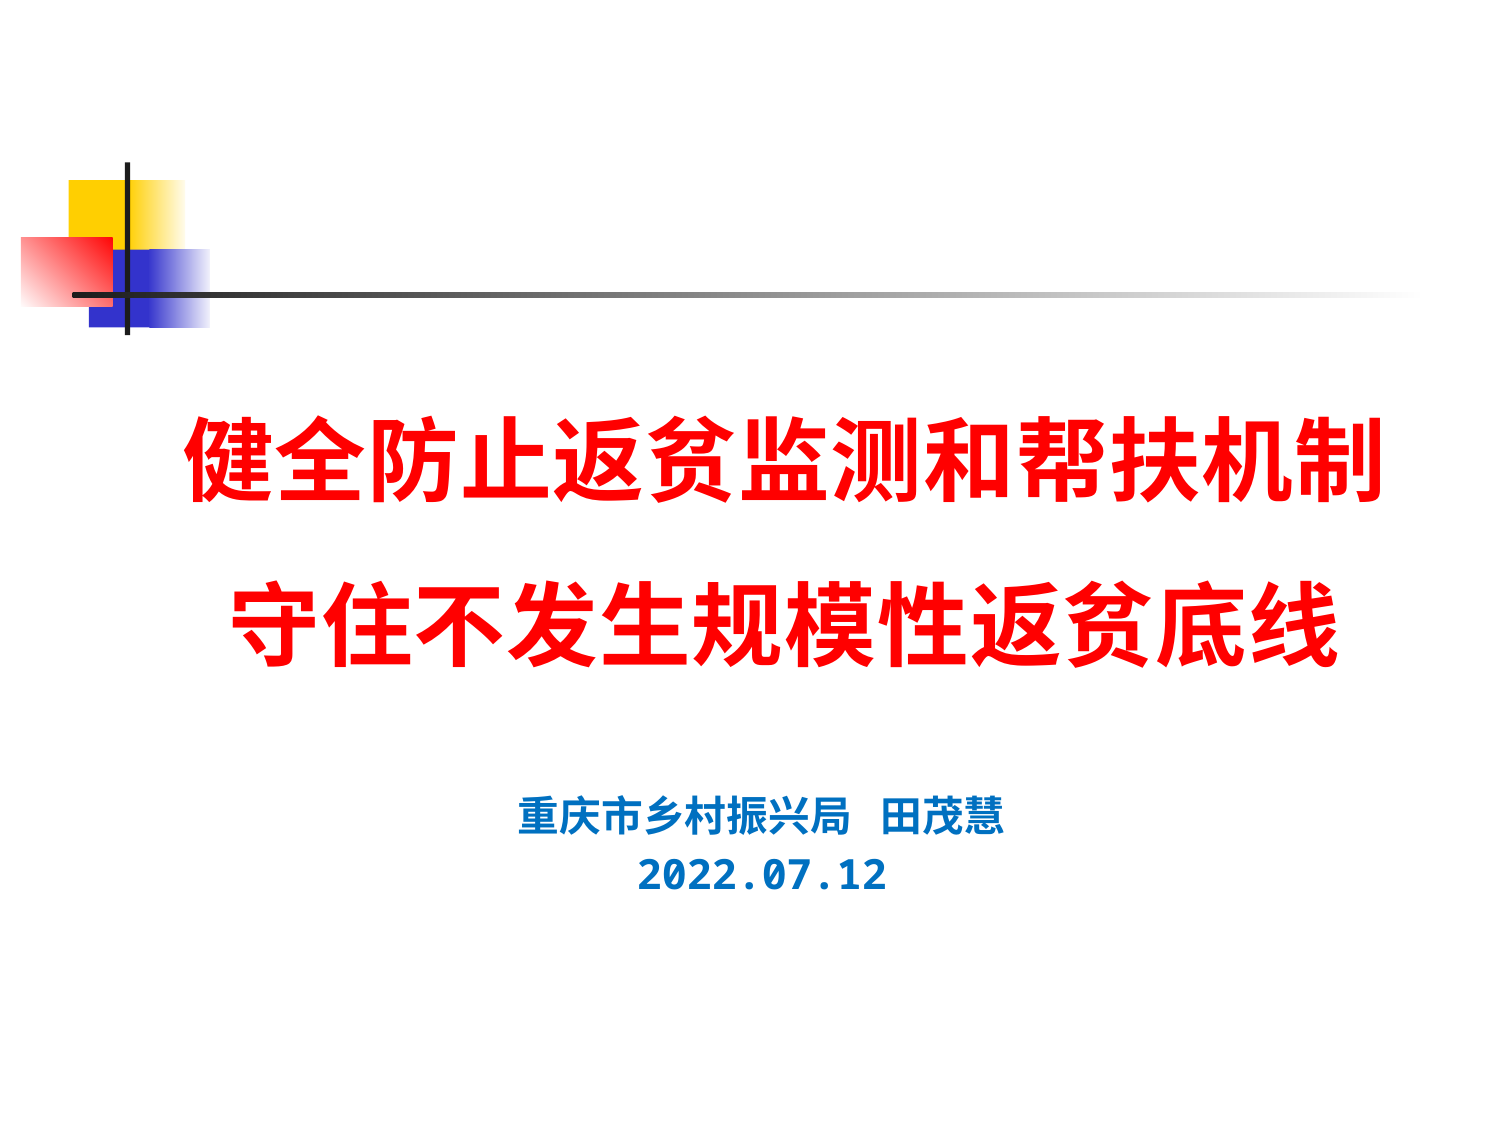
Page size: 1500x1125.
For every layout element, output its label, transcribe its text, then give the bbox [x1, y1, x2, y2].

title 健全防止返贫监测和帮扶机制 守住不发生规模性返贫底线 [147, 361, 1424, 610]
subtitle 重庆市乡村振兴局 田茂慧 2022.07.12 [147, 751, 1376, 993]
